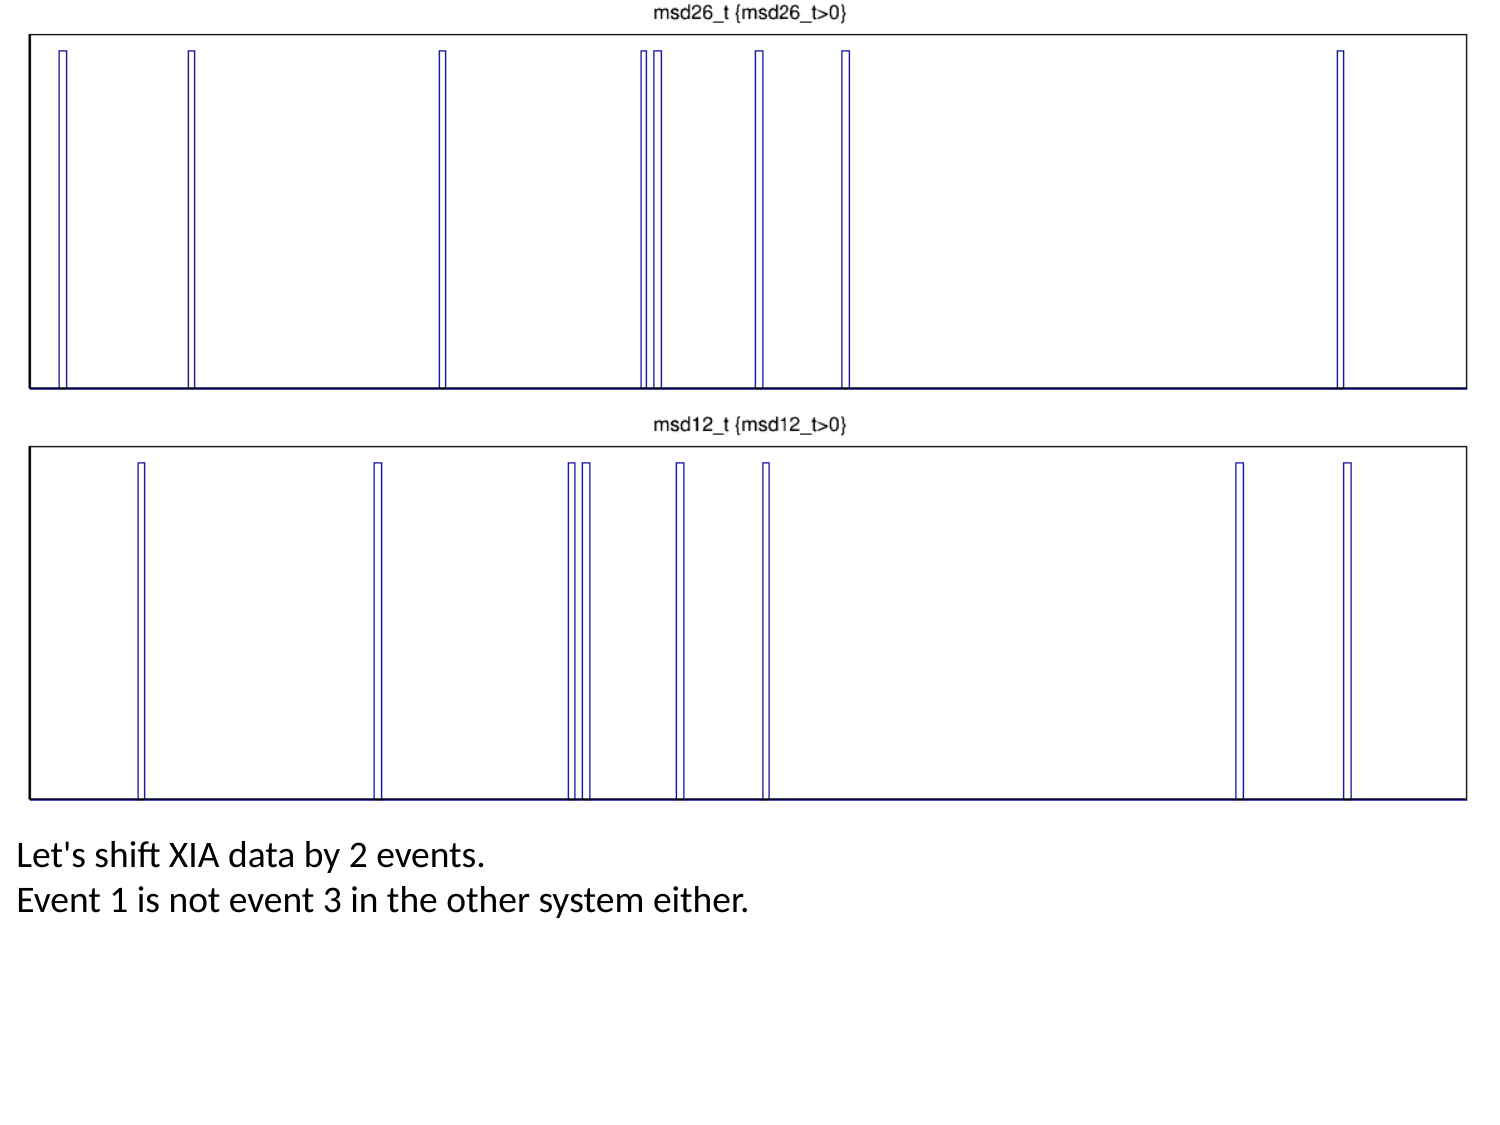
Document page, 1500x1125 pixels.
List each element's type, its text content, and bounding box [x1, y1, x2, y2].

text_box Let's shift XIA data by 2 events. Event 1 is not event 3 in the other system either. [1, 823, 766, 928]
picture [0, 0, 1500, 823]
